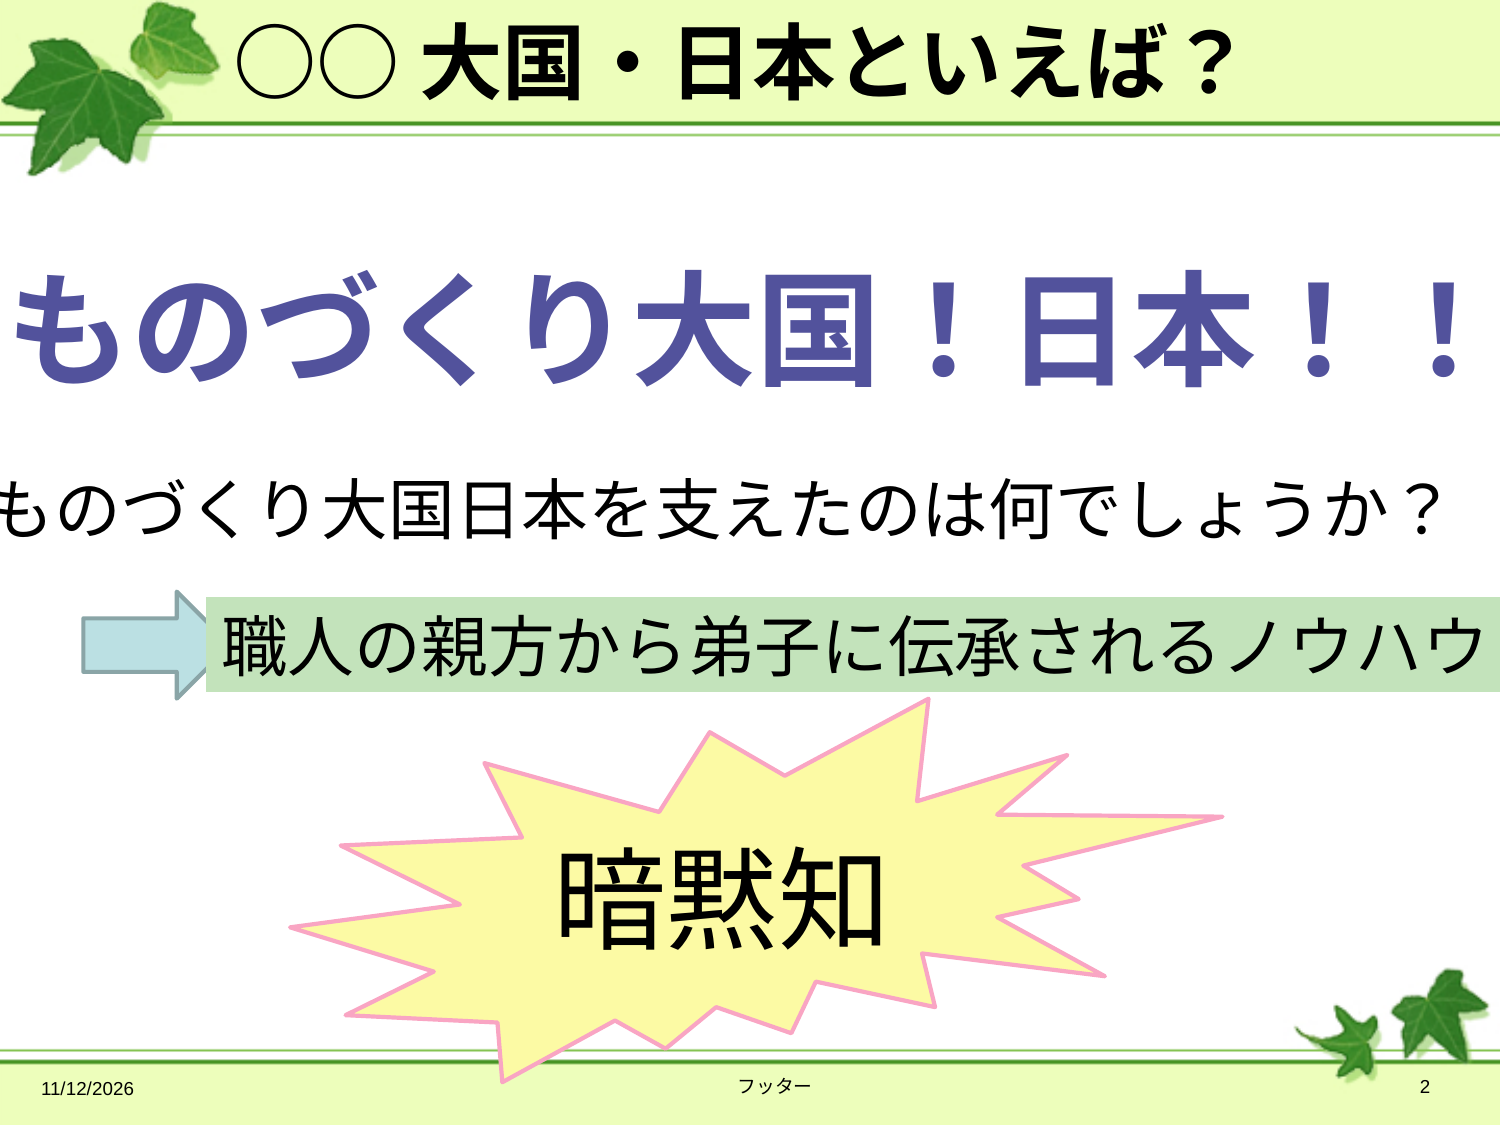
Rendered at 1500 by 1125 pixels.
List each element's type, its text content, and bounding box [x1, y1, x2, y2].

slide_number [26, 1069, 276, 1107]
slide_number 2 [1387, 1074, 1463, 1098]
picture [0, 0, 1500, 243]
text_box 暗黙知 [287, 696, 1225, 1085]
title ○○大国・日本といえば？ [218, 42, 1444, 118]
text_box [81, 589, 206, 701]
picture [0, 409, 1500, 1125]
text_box 職人の親方から弟子に伝承されるノウハウ [206, 597, 1500, 692]
footer フッター [287, 1069, 1263, 1107]
text_box ものづくり大国！日本！！ [0, 243, 1500, 409]
text_box ものづくり大国日本を支えたのは何でしょうか？ [0, 460, 1472, 556]
